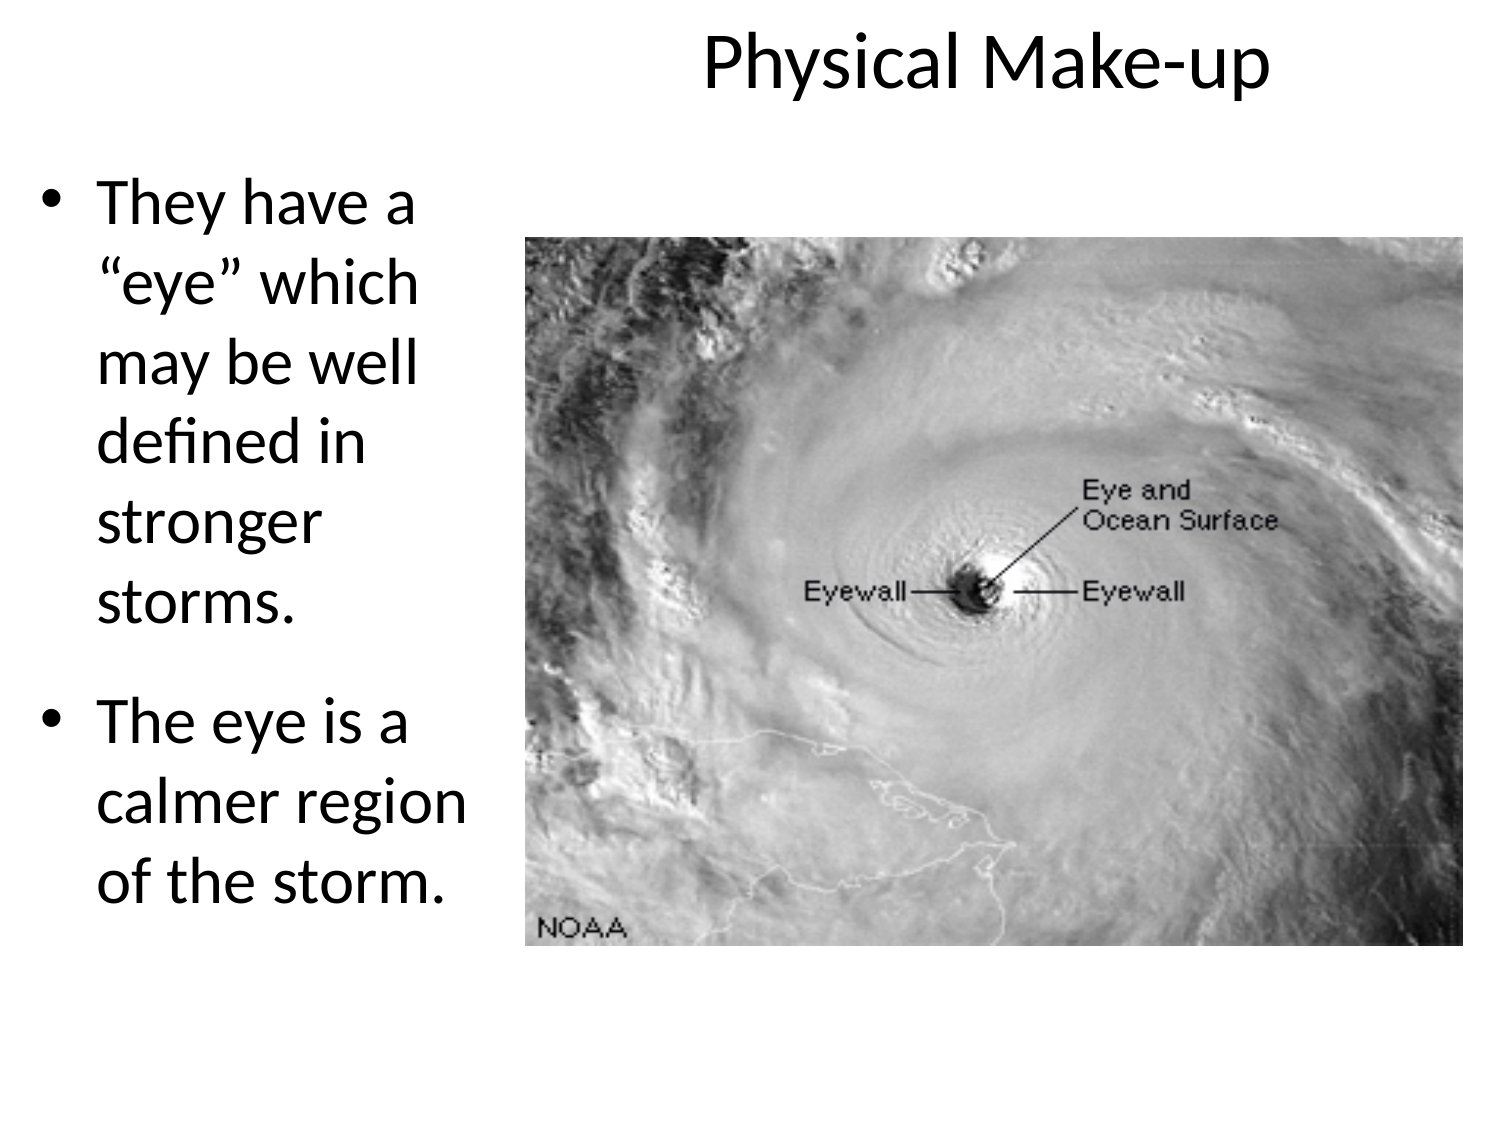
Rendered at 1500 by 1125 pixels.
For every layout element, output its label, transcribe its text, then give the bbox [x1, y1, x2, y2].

picture [524, 237, 1463, 946]
title Physical Make-up [549, 0, 1425, 113]
list They have a “eye” which may be well defined in stronger storms. The eye is a calmer region of the storm. [24, 149, 525, 1025]
